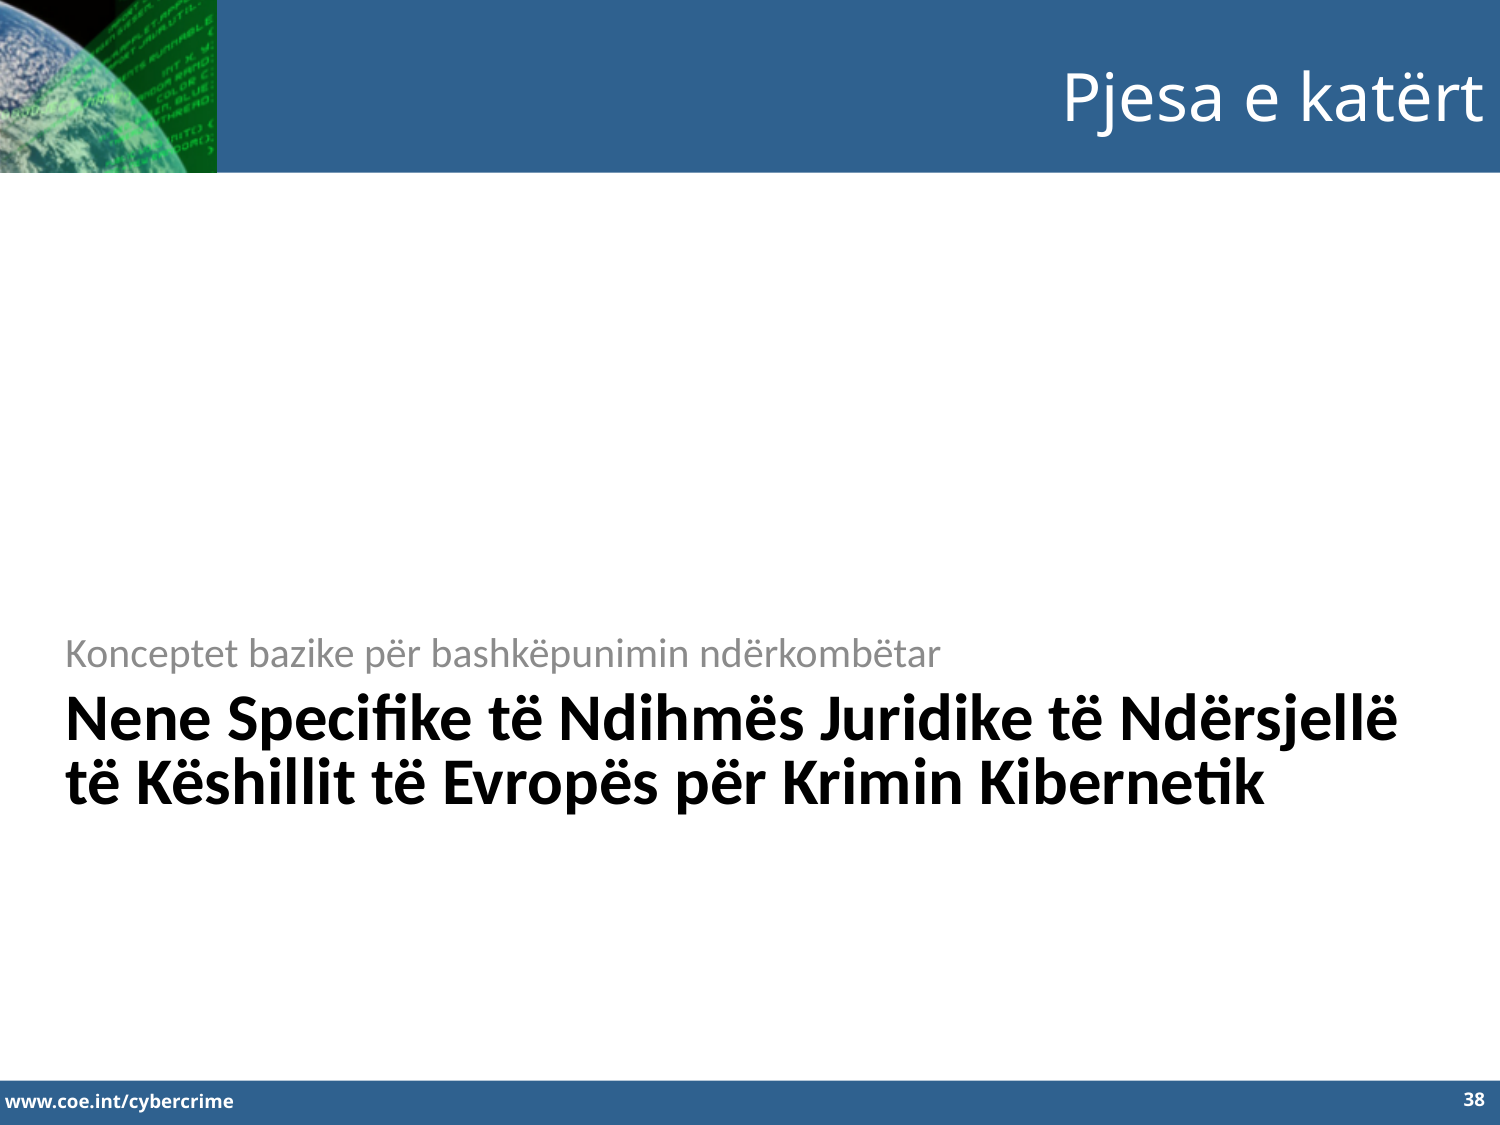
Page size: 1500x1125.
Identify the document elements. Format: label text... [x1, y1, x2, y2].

picture [0, 1, 217, 173]
text_box Nene Specifike të Ndihmës Juridike të Ndërsjellë të Këshillit të Evropës për Krimin Kibernetik [50, 681, 1450, 825]
slide_number 38 [1149, 1079, 1500, 1125]
text_box Konceptet bazike për bashkëpunimin ndërkombëtar [50, 624, 1326, 682]
text_box Pjesa e katërt [309, 18, 1500, 171]
